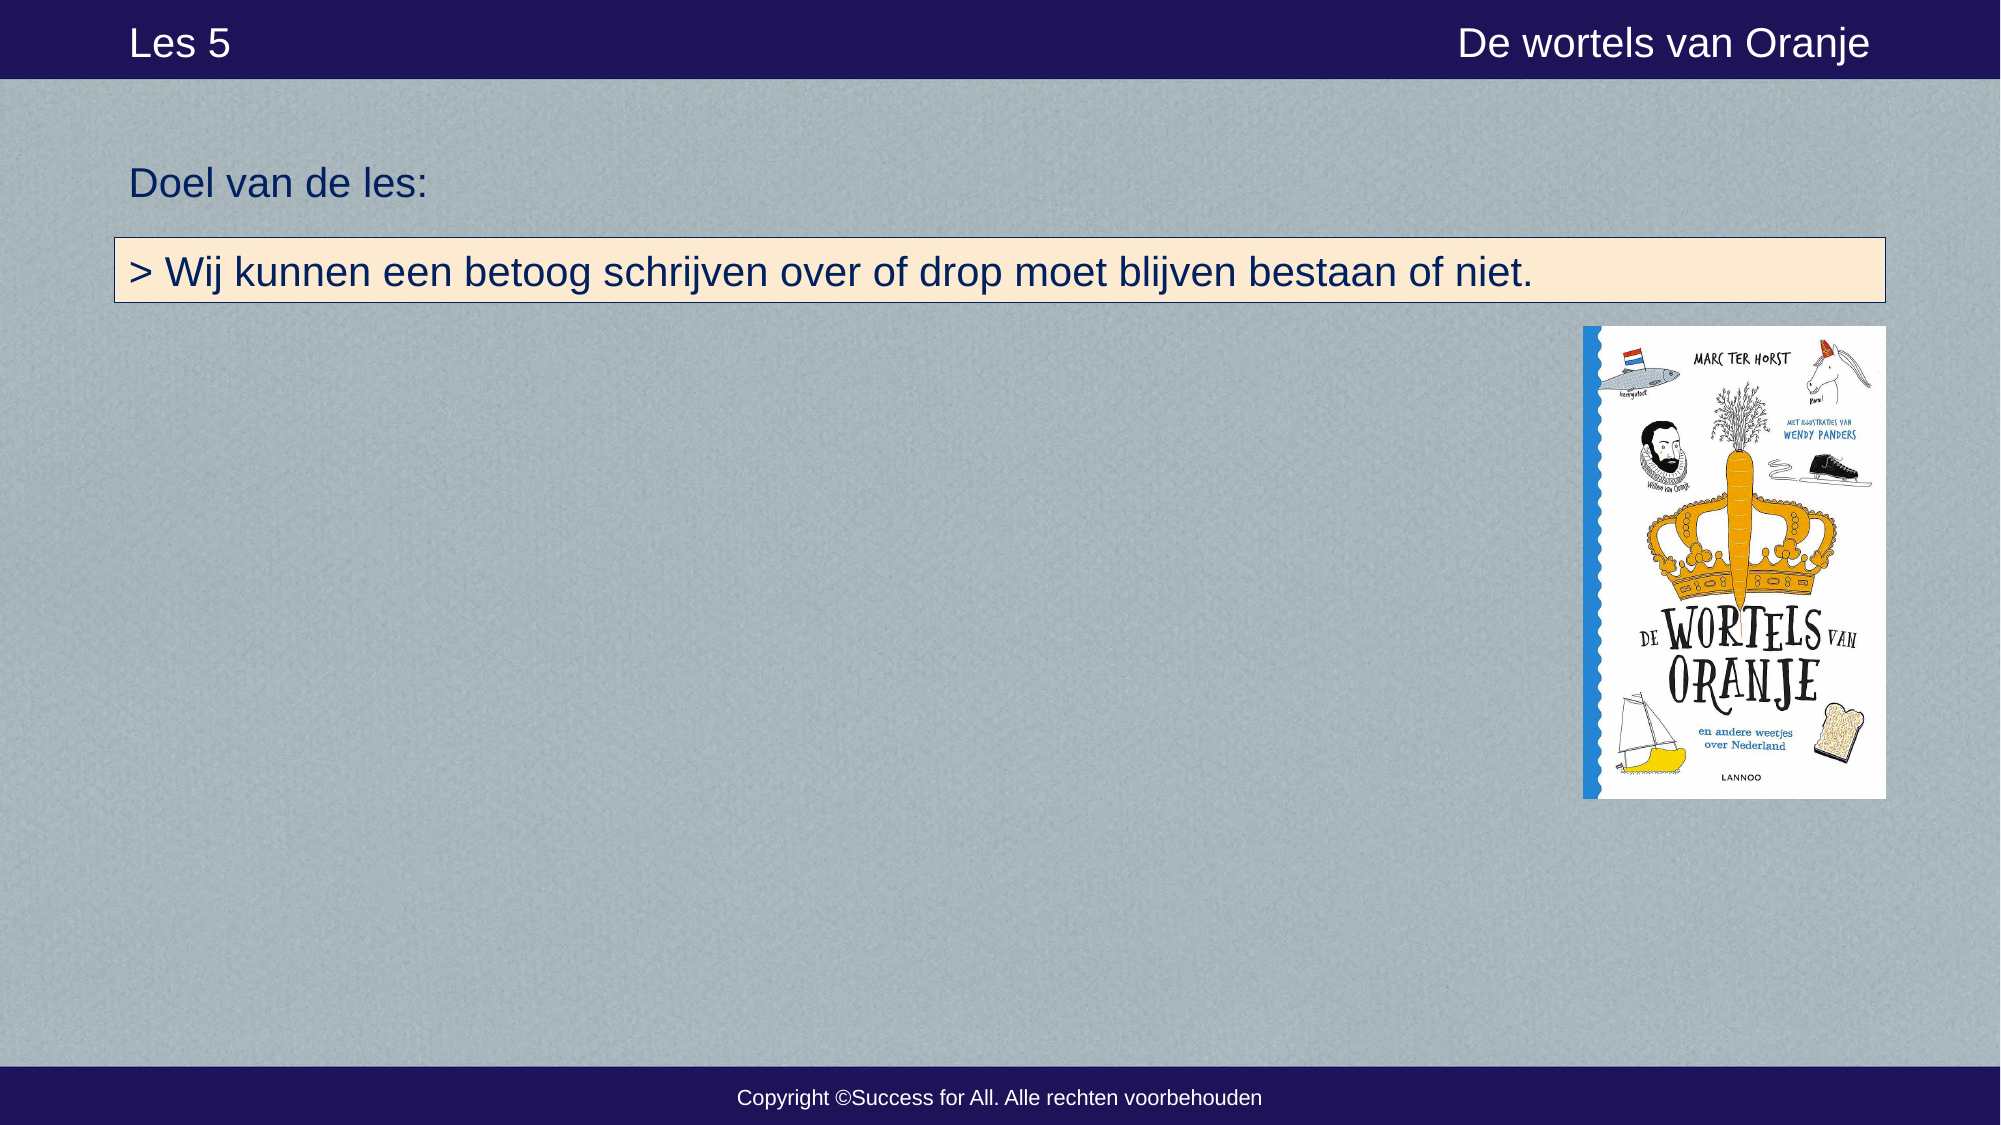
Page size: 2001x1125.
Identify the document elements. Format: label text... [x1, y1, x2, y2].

text_box Doel van de les: [113, 148, 1635, 214]
text_box De wortels van Oranje [999, 8, 1886, 73]
text_box Les 5 [114, 8, 354, 73]
text_box Copyright ©Success for All. Alle rechten voorbehouden [0, 1076, 2000, 1125]
text_box > Wij kunnen een betoog schrijven over of drop moet blijven bestaan of niet. [114, 237, 1886, 303]
picture [0, 0, 2001, 1125]
